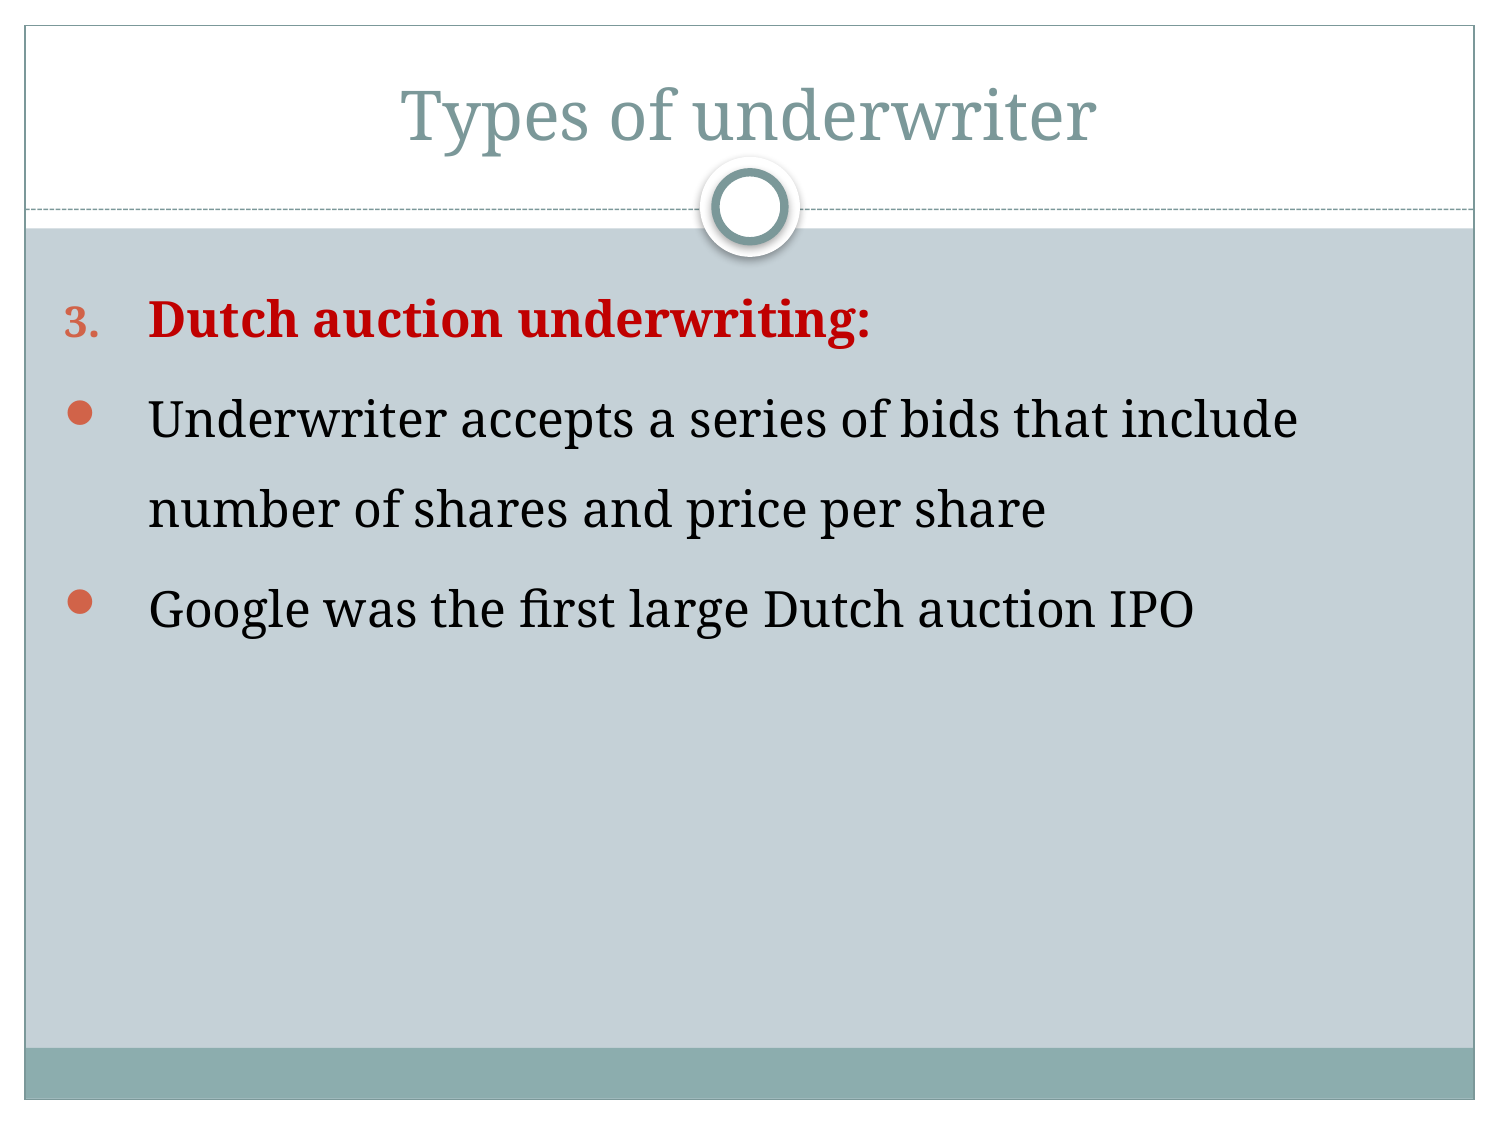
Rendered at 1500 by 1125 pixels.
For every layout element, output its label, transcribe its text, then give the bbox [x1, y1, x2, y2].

list Dutch auction underwriting: Underwriter accepts a series of bids that include number of shares and price per share Google was the first large Dutch auction IPO [49, 250, 1445, 1001]
title Types of underwriter [49, 37, 1450, 162]
